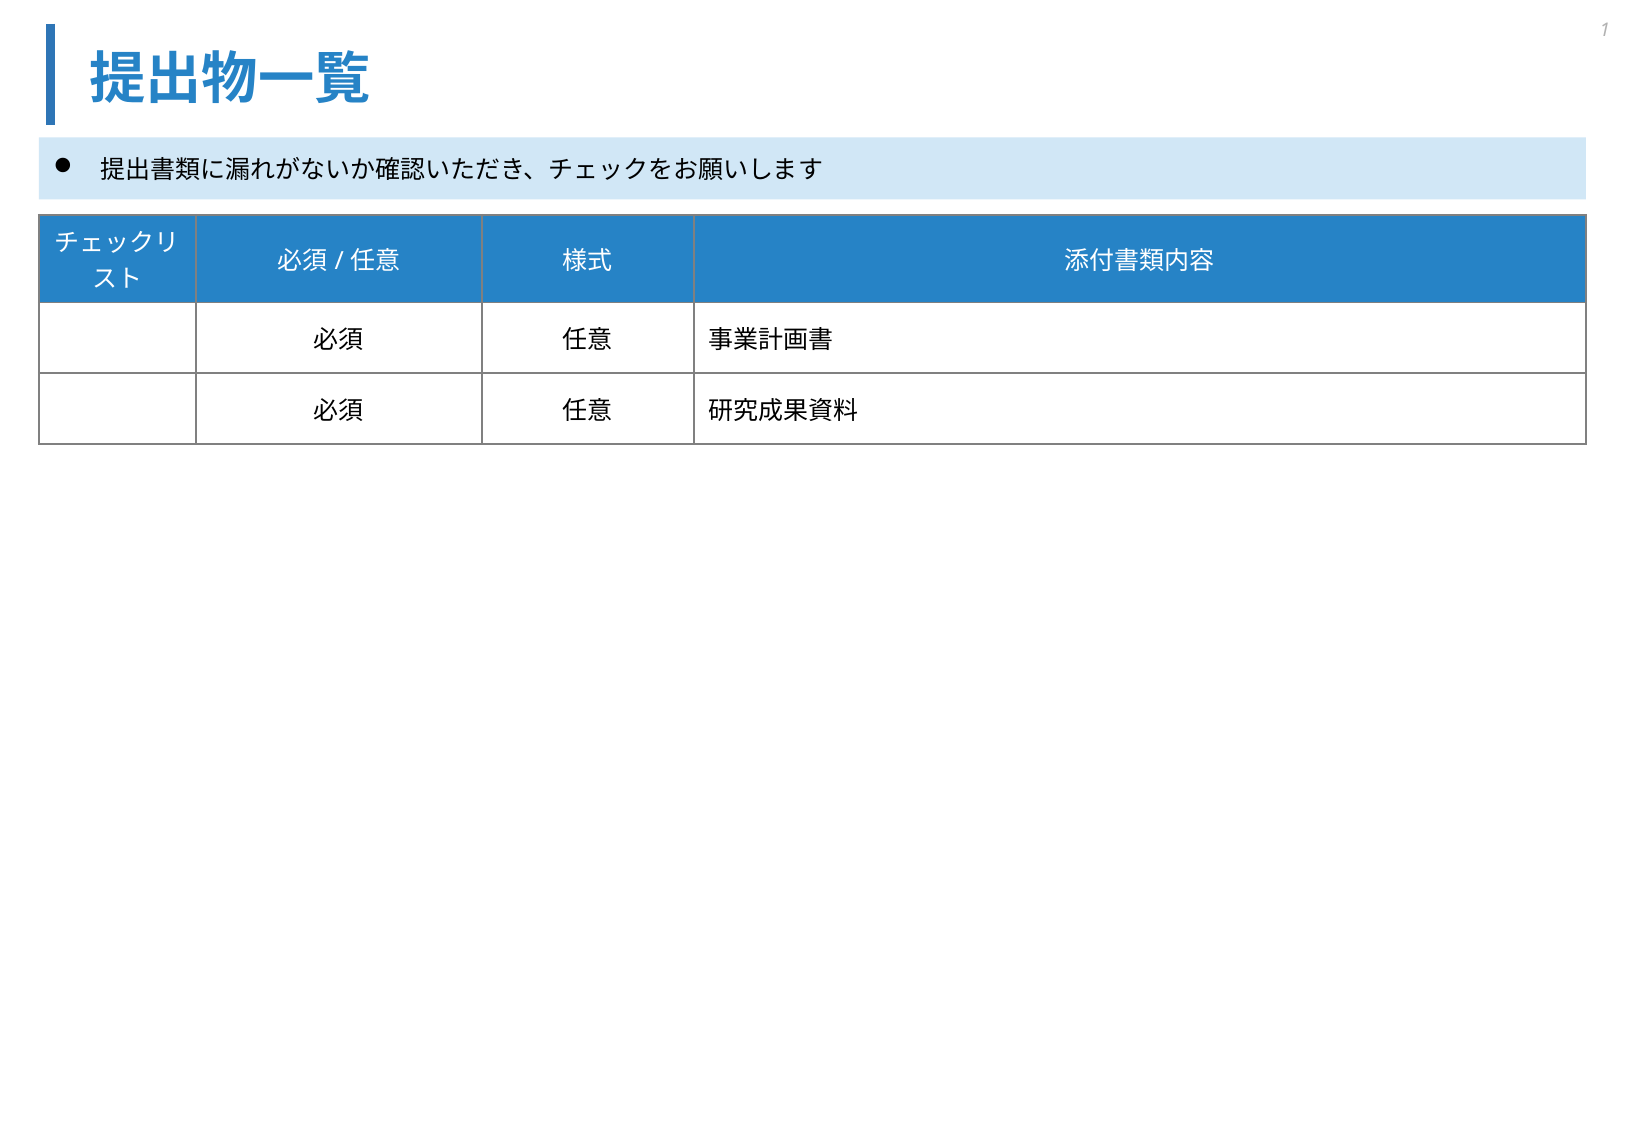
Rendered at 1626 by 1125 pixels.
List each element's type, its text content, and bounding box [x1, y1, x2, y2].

table_cell 研究成果資料 [695, 374, 1585, 443]
table_header 添付書類内容 [695, 216, 1585, 302]
title 提出物一覧 [74, 23, 1246, 136]
slide_number 1 [1477, 0, 1625, 60]
table_cell 任意 [483, 303, 693, 372]
table_cell 必須 [197, 303, 481, 372]
table_cell 必須 [197, 374, 481, 443]
table_header チェックリスト [40, 216, 195, 302]
table_cell [40, 374, 195, 443]
text_box 提出書類に漏れがないか確認いただき、チェックをお願いします [38, 136, 1587, 201]
table_header 必須/任意 [197, 216, 481, 302]
table_cell [40, 303, 195, 372]
table_cell 任意 [483, 374, 693, 443]
table_cell 事業計画書 [695, 303, 1585, 372]
table_header 様式 [483, 216, 693, 302]
